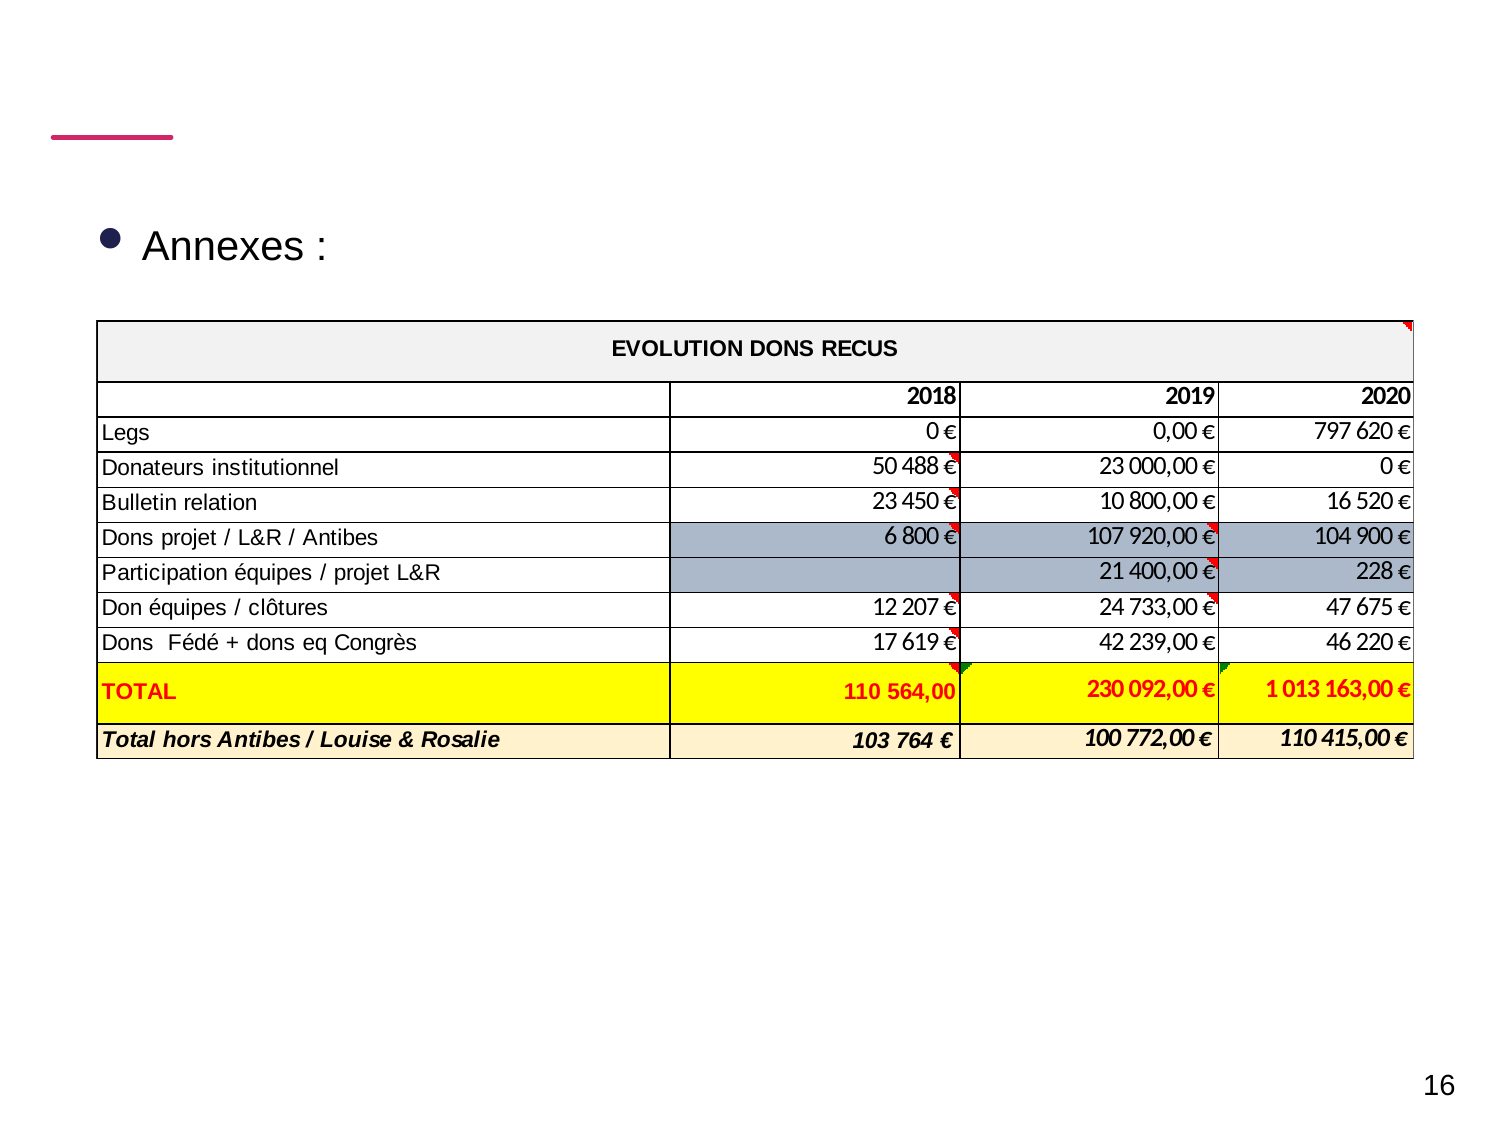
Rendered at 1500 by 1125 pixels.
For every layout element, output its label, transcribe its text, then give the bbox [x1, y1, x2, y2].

slide_number 16 [1120, 1058, 1471, 1102]
list Annexes : [82, 210, 1430, 973]
picture [96, 319, 1416, 761]
